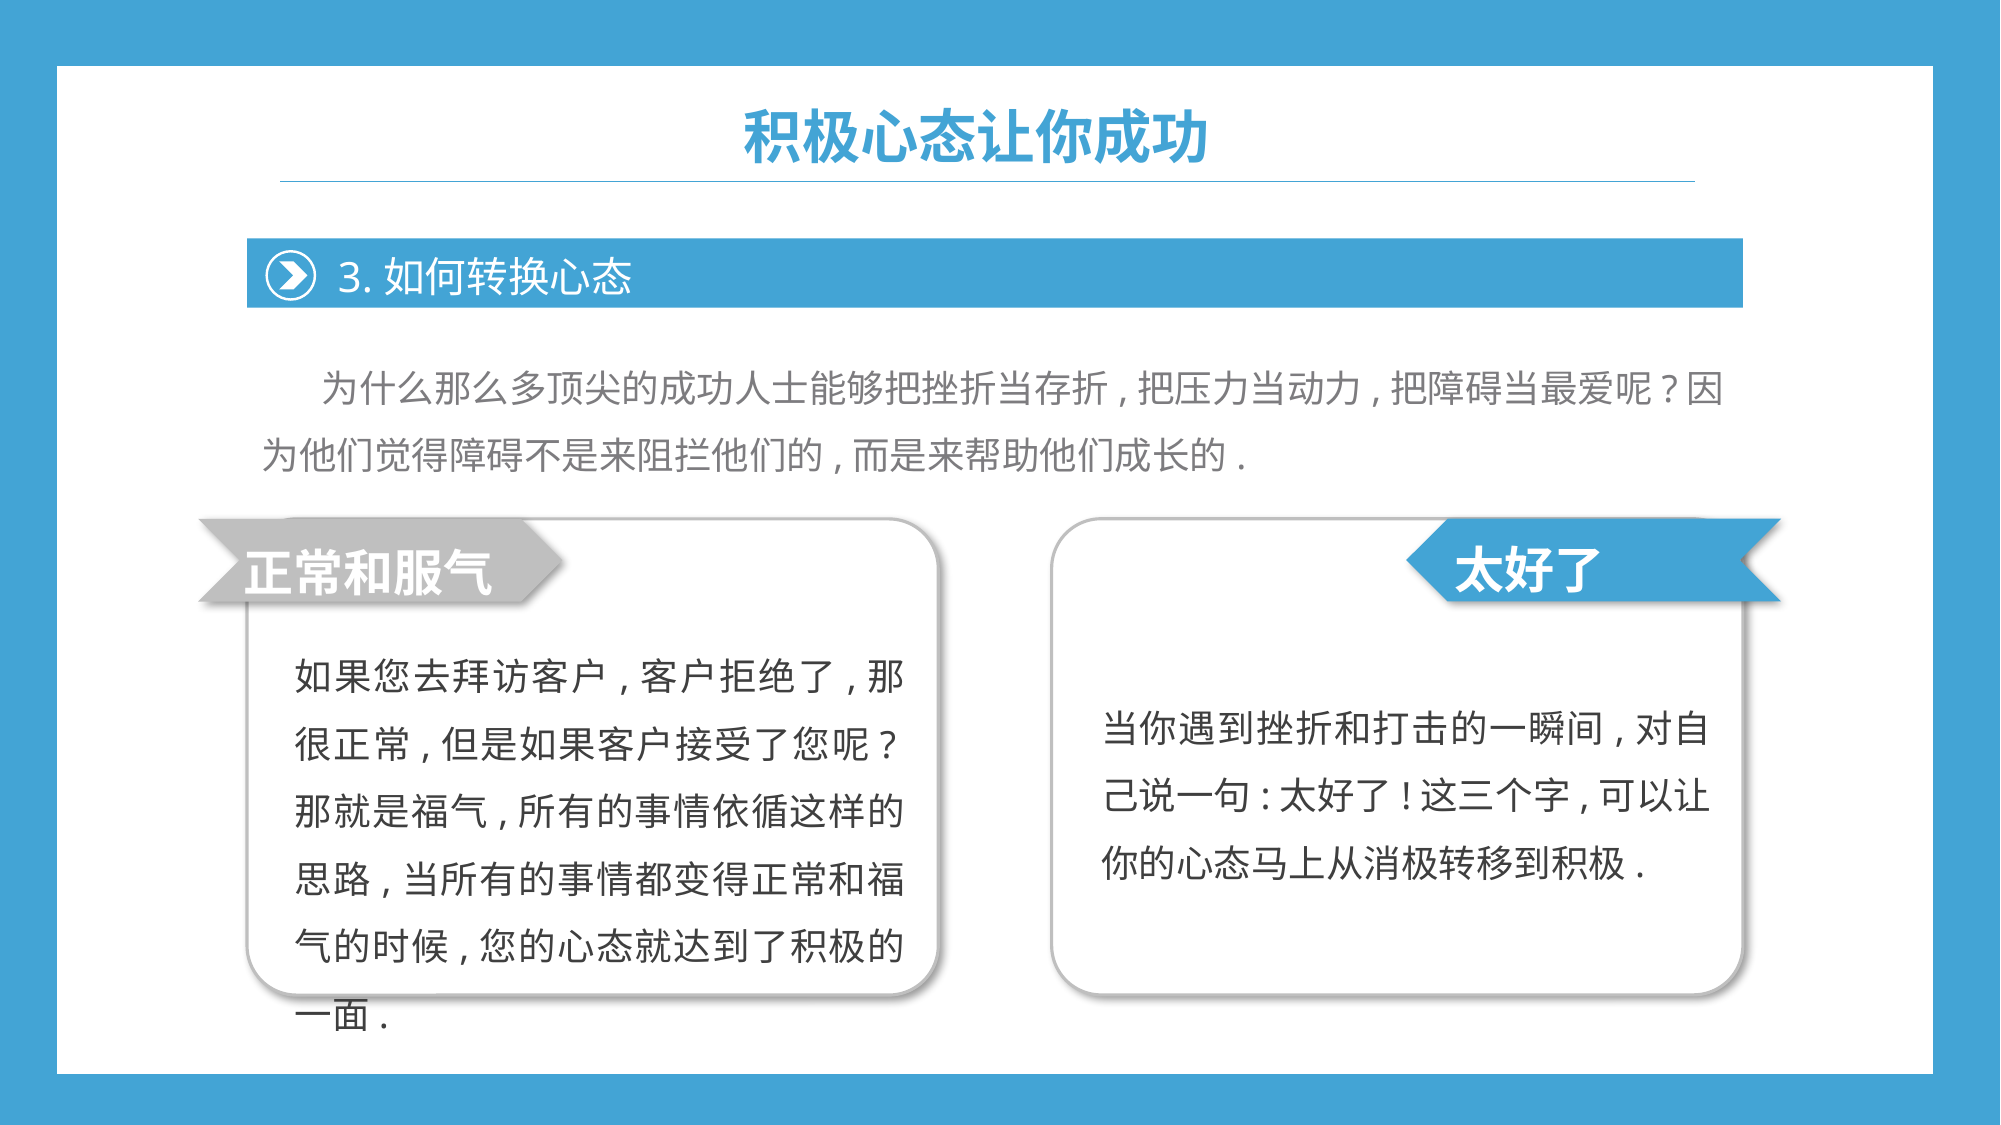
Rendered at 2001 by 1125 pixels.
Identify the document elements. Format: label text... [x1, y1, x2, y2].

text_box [1406, 518, 1782, 602]
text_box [198, 518, 568, 604]
text_box 为什么那么多顶尖的成功人士能够把挫折当存折,把压力当动力,把障碍当最爱呢?因为他们觉得障碍不是来阻拦他们的,而是来帮助他们成长的. [247, 334, 1769, 485]
text_box [1051, 518, 1743, 995]
text_box [247, 518, 939, 993]
text_box 积极心态让你成功 [729, 93, 1246, 178]
text_box 如果您去拜访客户,客户拒绝了,那很正常,但是如果客户接受了您呢?那就是福气,所有的事情依循这样的思路,当所有的事情都变得正常和福气的时候,您的心态就达到了积极的一面. [280, 623, 920, 1044]
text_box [246, 238, 1743, 308]
text_box 当你遇到挫折和打击的一瞬间,对自己说一句:太好了!这三个字,可以让你的心态马上从消极转移到积极. [1086, 674, 1726, 893]
